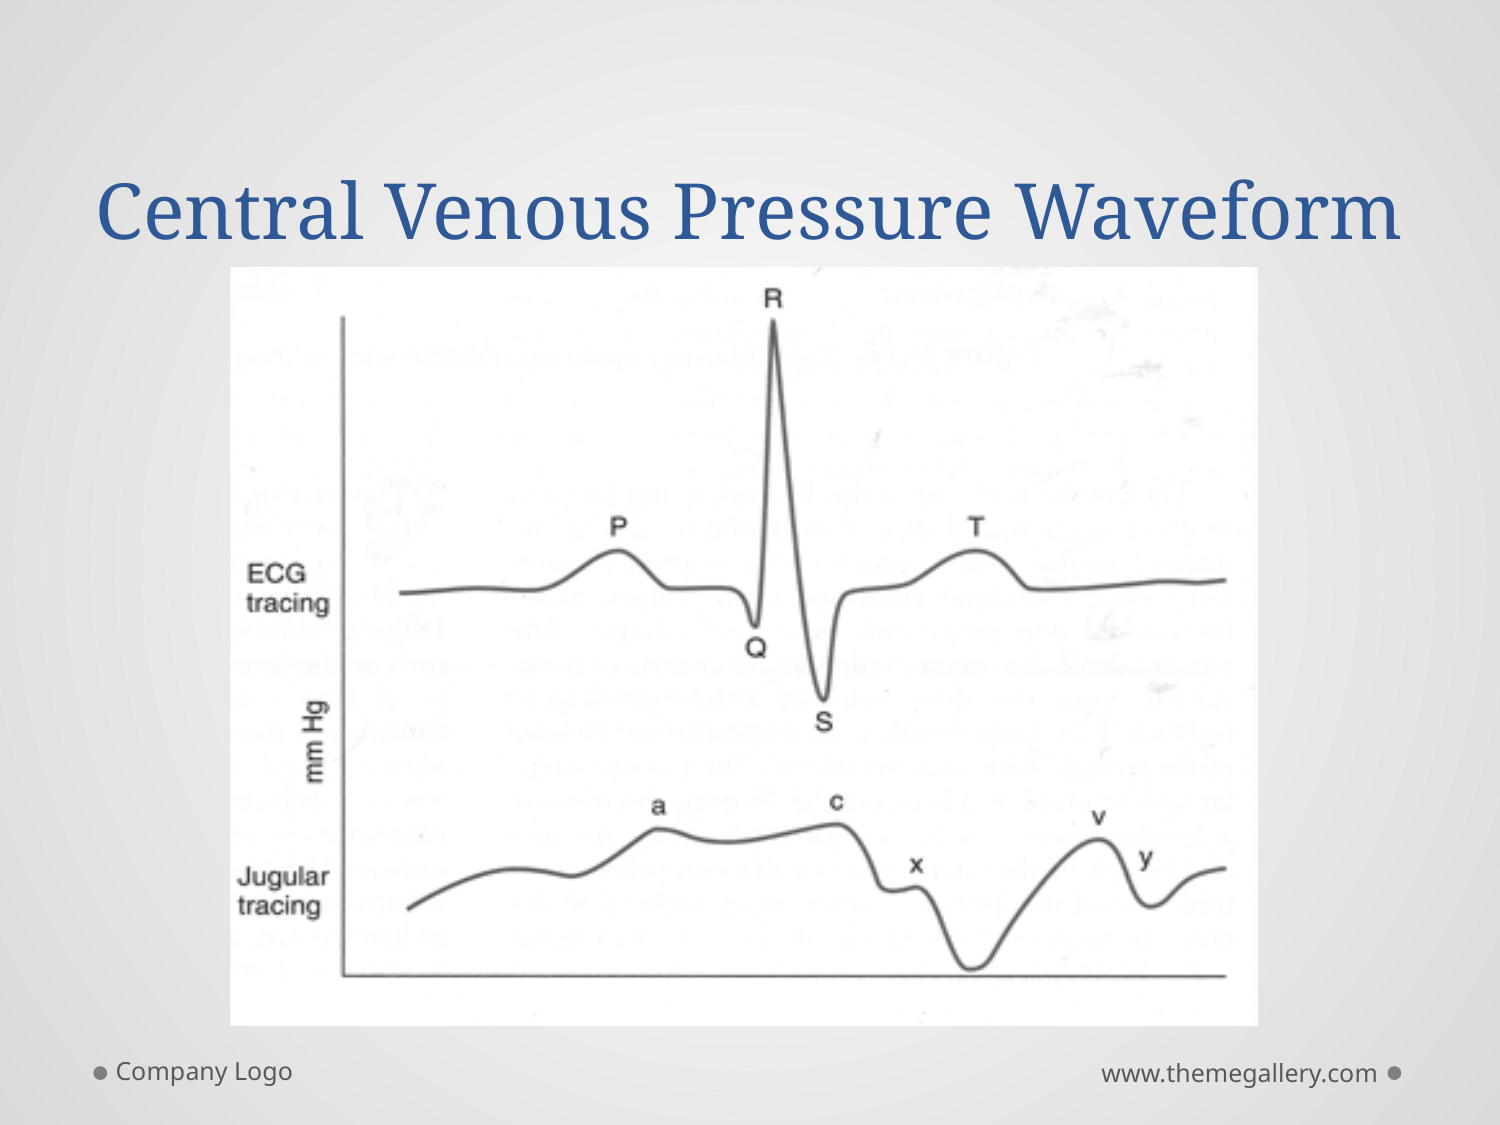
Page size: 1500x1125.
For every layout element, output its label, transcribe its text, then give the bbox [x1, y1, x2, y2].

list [229, 266, 1259, 1027]
slide_number www.themegallery.com [1043, 1042, 1386, 1103]
footer Company Logo [108, 1042, 576, 1103]
title Central Venous Pressure Waveform [75, 0, 1425, 263]
